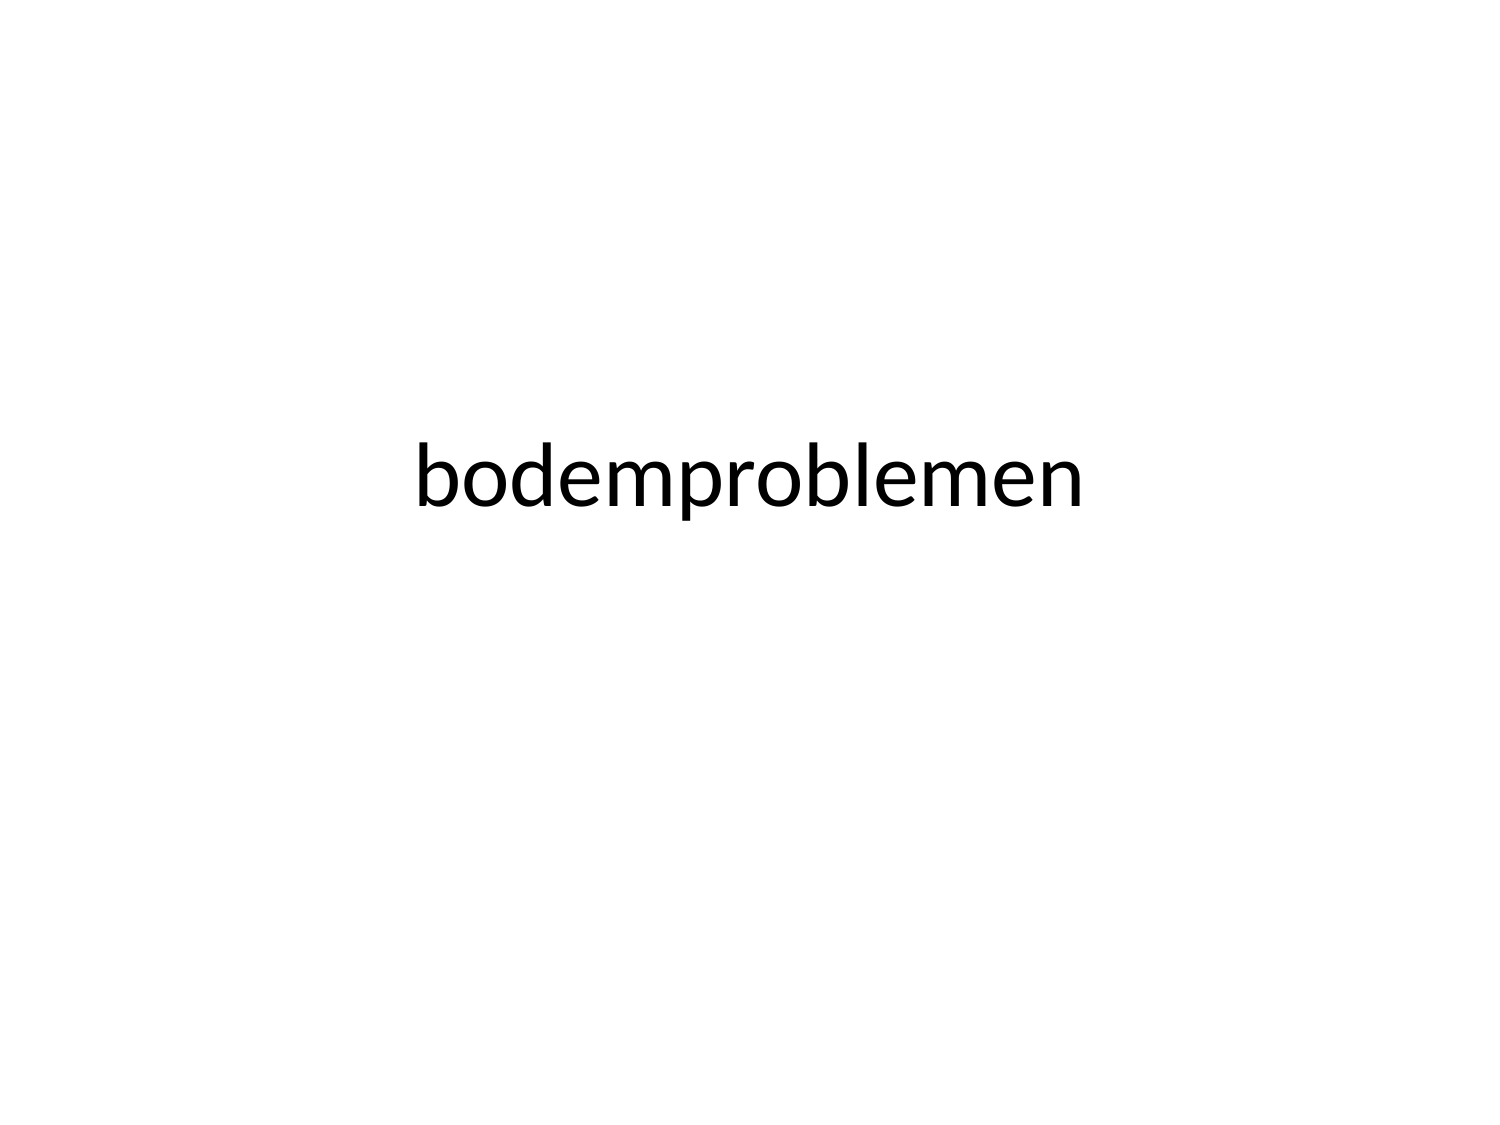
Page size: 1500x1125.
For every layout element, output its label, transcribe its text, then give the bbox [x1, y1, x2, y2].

title bodemproblemen [112, 349, 1388, 591]
